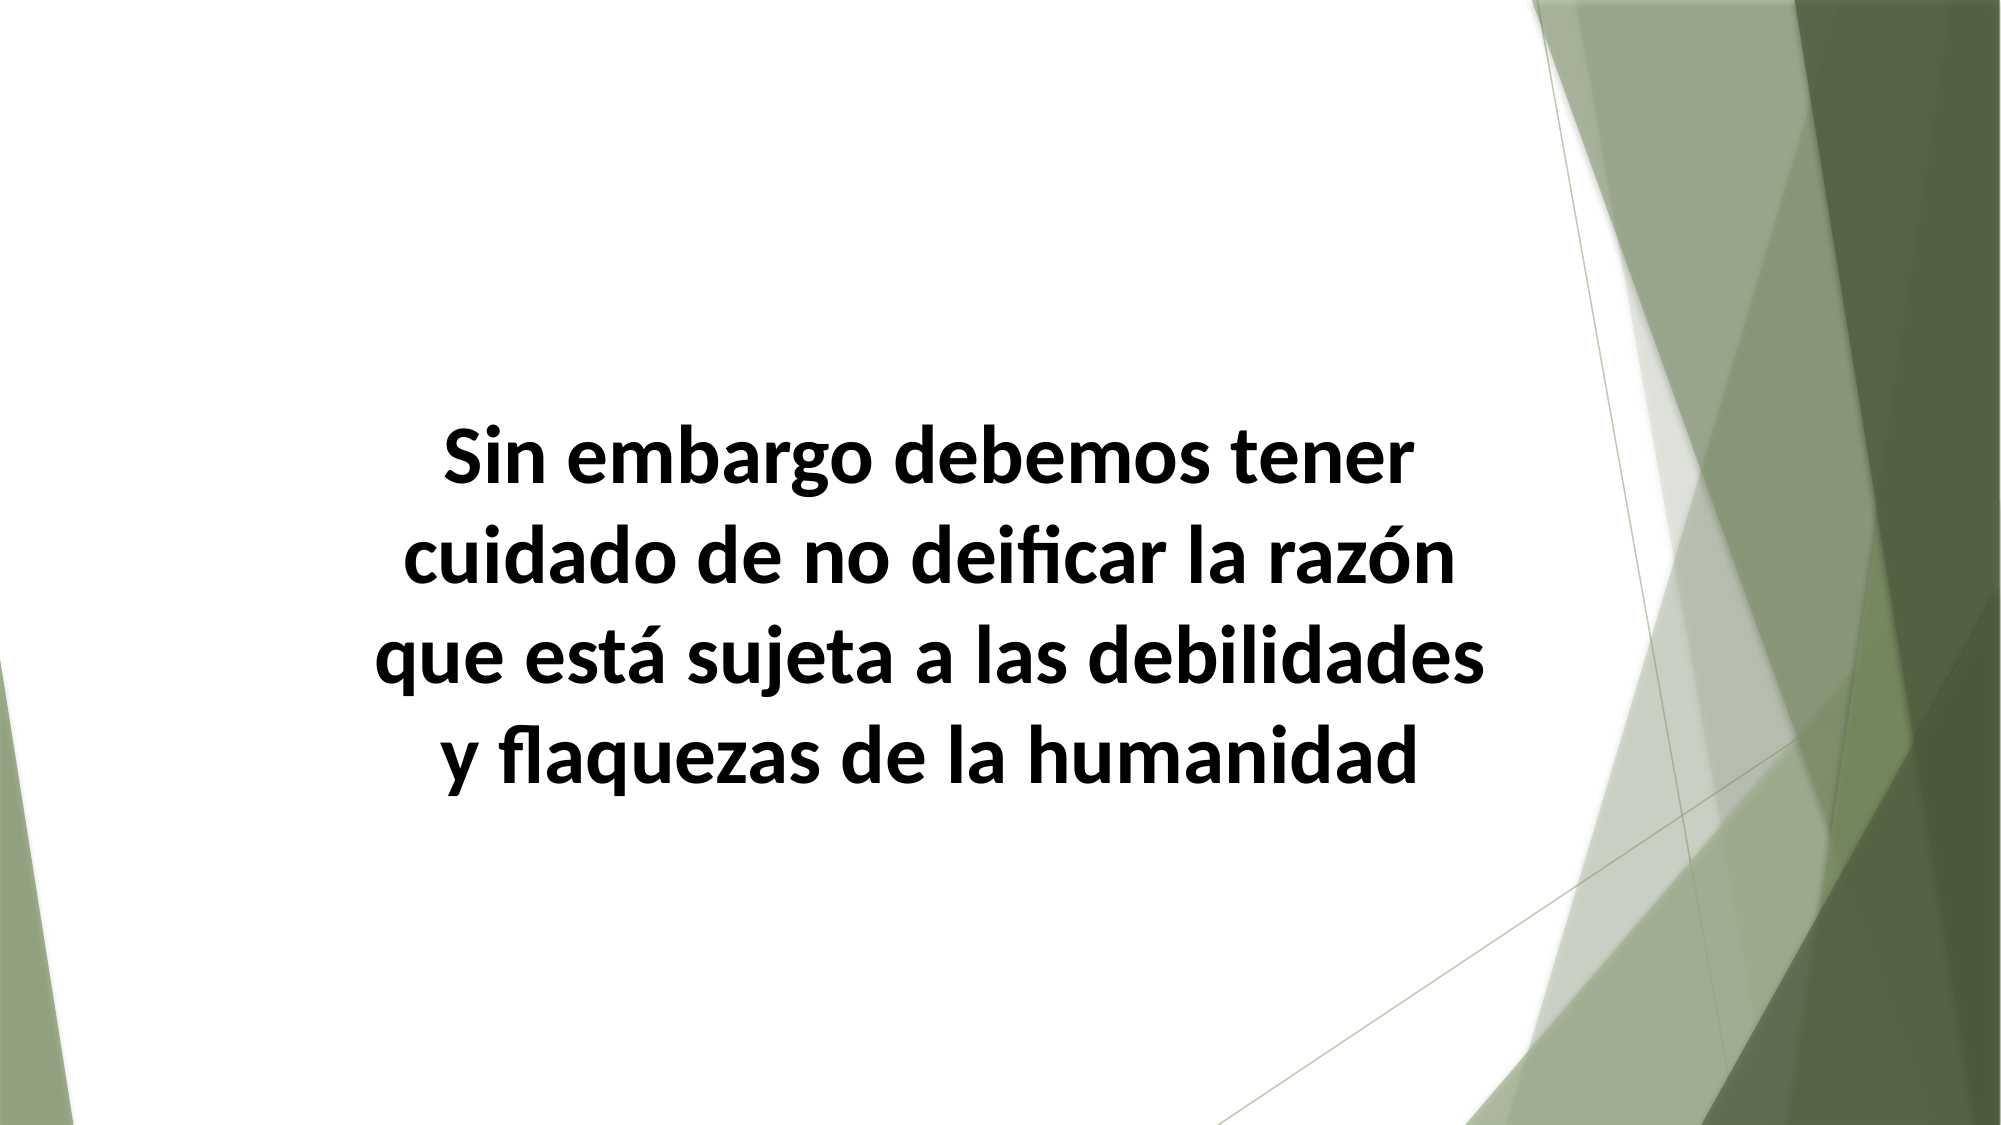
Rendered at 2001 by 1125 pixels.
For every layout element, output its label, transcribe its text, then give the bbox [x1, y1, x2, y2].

text_box Sin embargo debemos tener cuidado de no deificar la razón que está sujeta a las debilidades y flaquezas de la humanidad [340, 393, 1522, 808]
